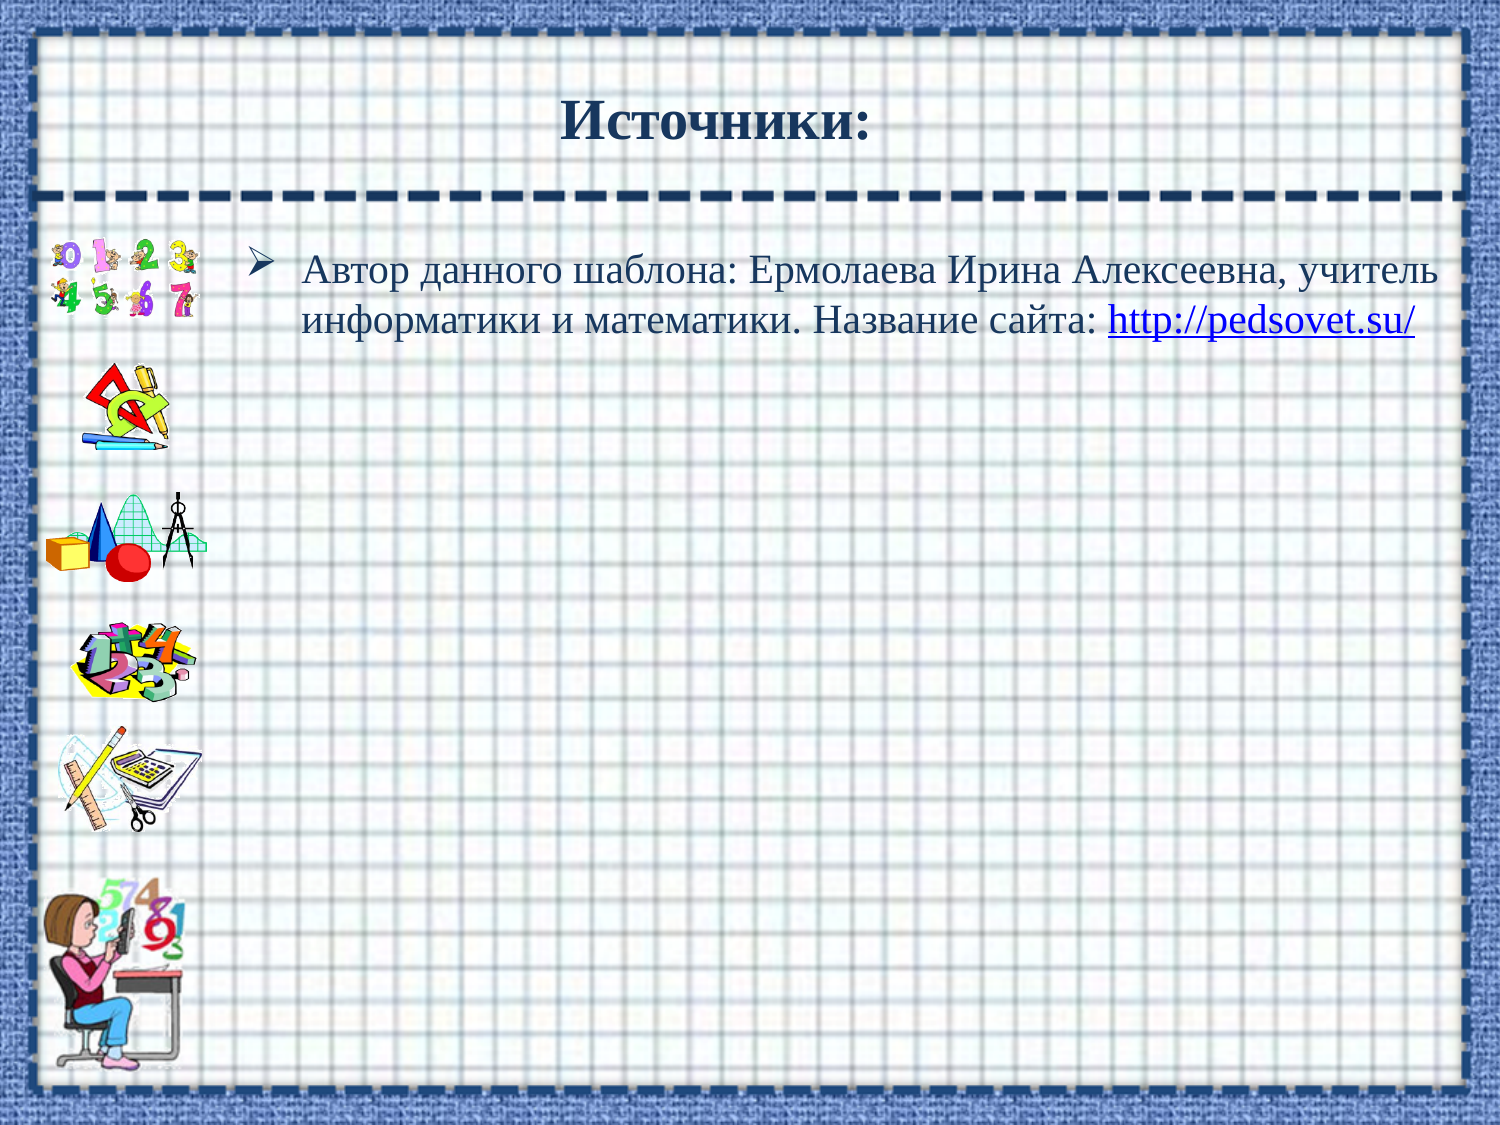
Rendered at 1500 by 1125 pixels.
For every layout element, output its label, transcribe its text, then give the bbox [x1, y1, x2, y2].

list Автор данного шаблона: Ермолаева Ирина Алексеевна, учитель информатики и математики. Название сайта: http://pedsovet.su/ [230, 234, 1459, 1012]
picture [0, 0, 1500, 1125]
title Источники: [75, 45, 1360, 188]
